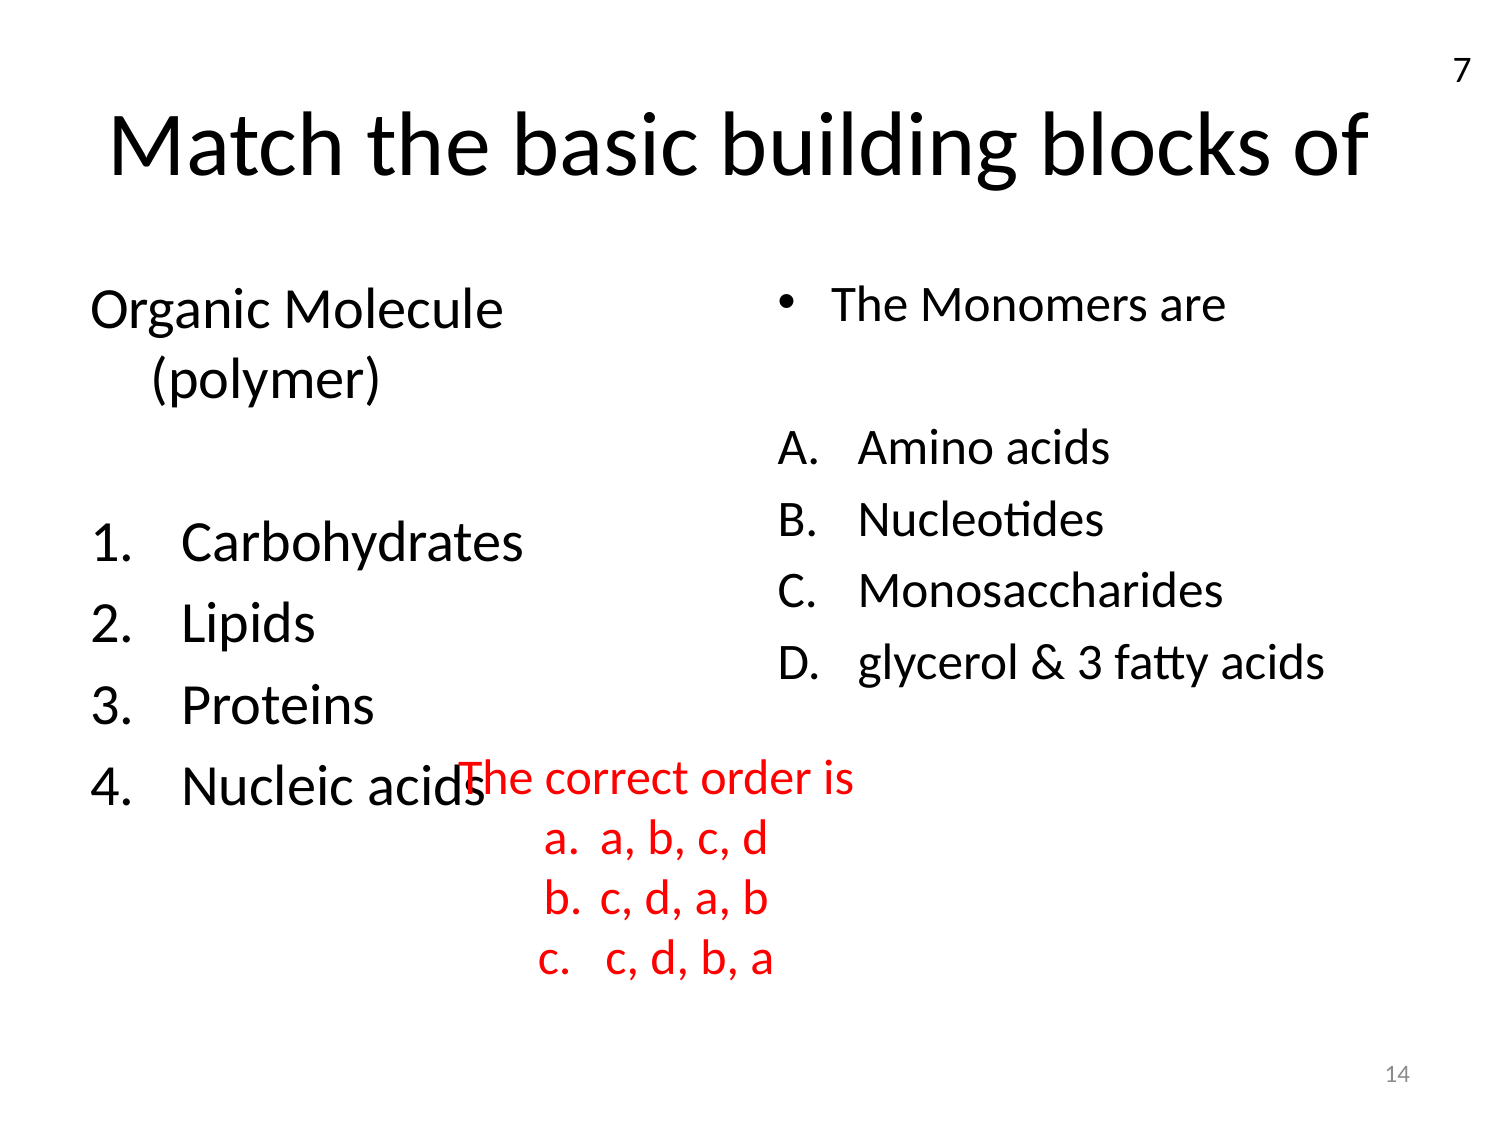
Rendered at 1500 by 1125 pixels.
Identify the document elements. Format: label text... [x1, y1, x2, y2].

list The Monomers are Amino acids Nucleotides Monosaccharides glycerol & 3 fatty acids [762, 262, 1425, 763]
text_box The correct order is a, b, c, d c, d, a, b c, d, b, a [399, 737, 913, 993]
slide_number 14 [1074, 1042, 1425, 1103]
text_box 7 [1437, 37, 1487, 98]
list Organic Molecule (polymer) Carbohydrates Lipids Proteins Nucleic acids [75, 262, 738, 850]
title Match the basic building blocks of [75, 45, 1425, 233]
